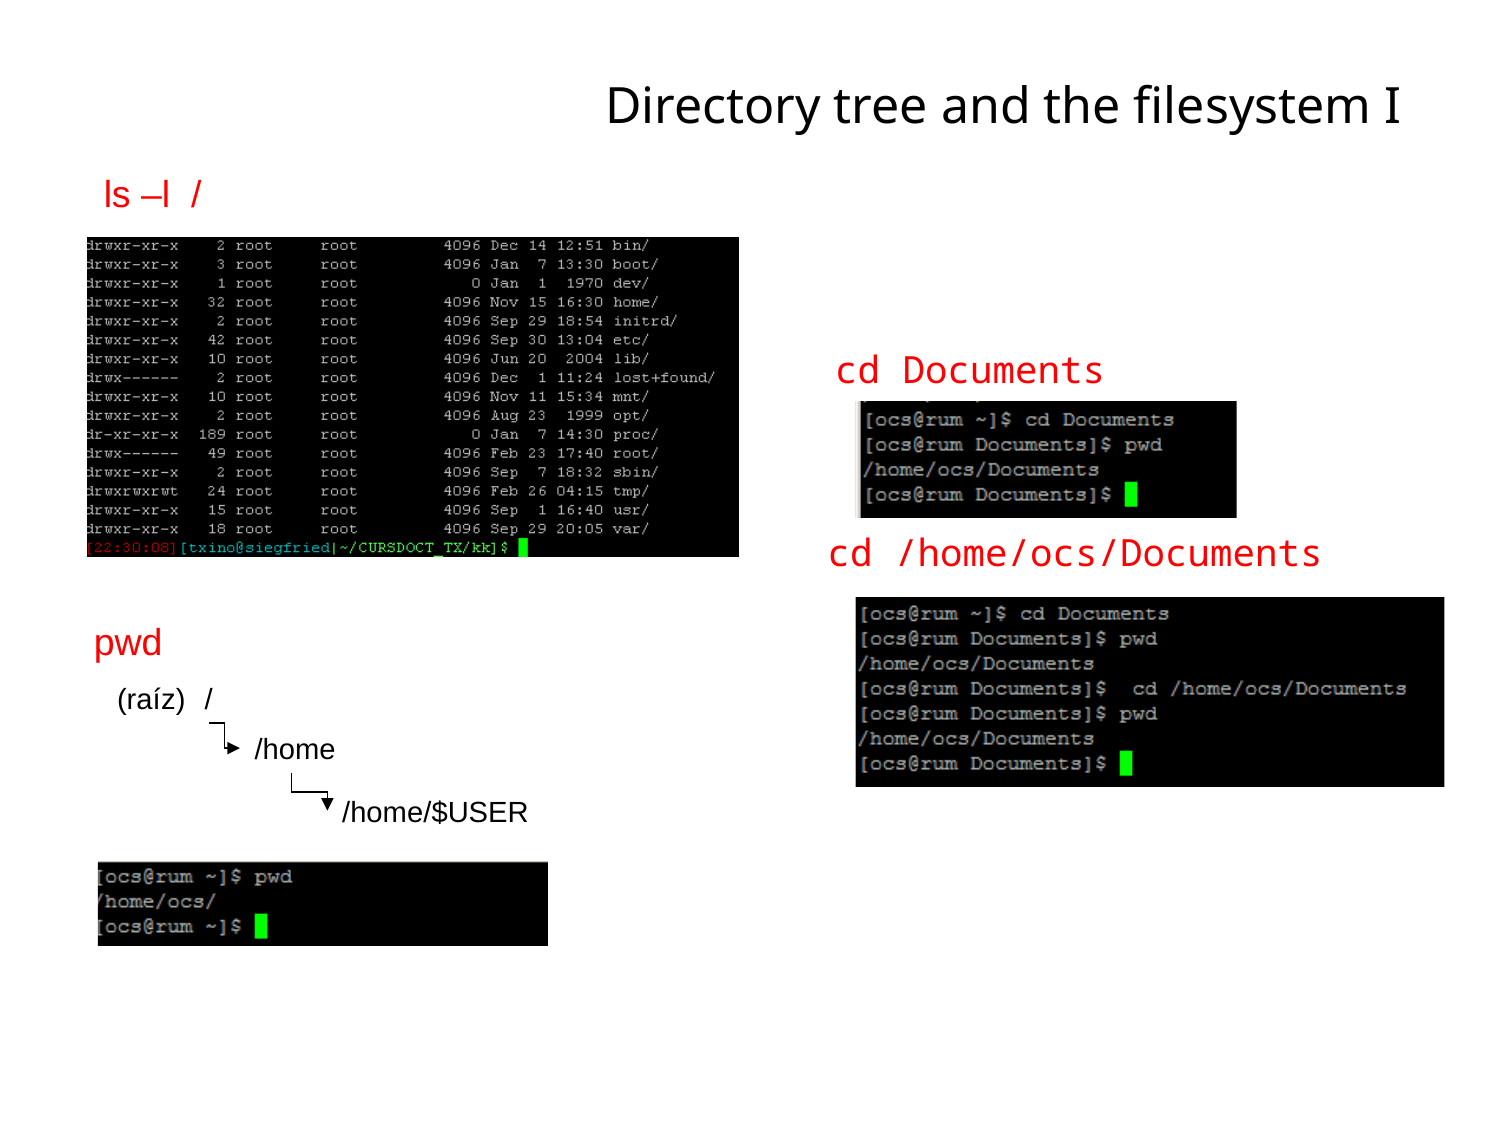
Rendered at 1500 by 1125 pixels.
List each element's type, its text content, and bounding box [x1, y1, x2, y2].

text_box Directory tree and the filesystem I [590, 65, 1417, 141]
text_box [74, 149, 739, 557]
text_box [64, 597, 549, 947]
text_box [810, 326, 1445, 787]
